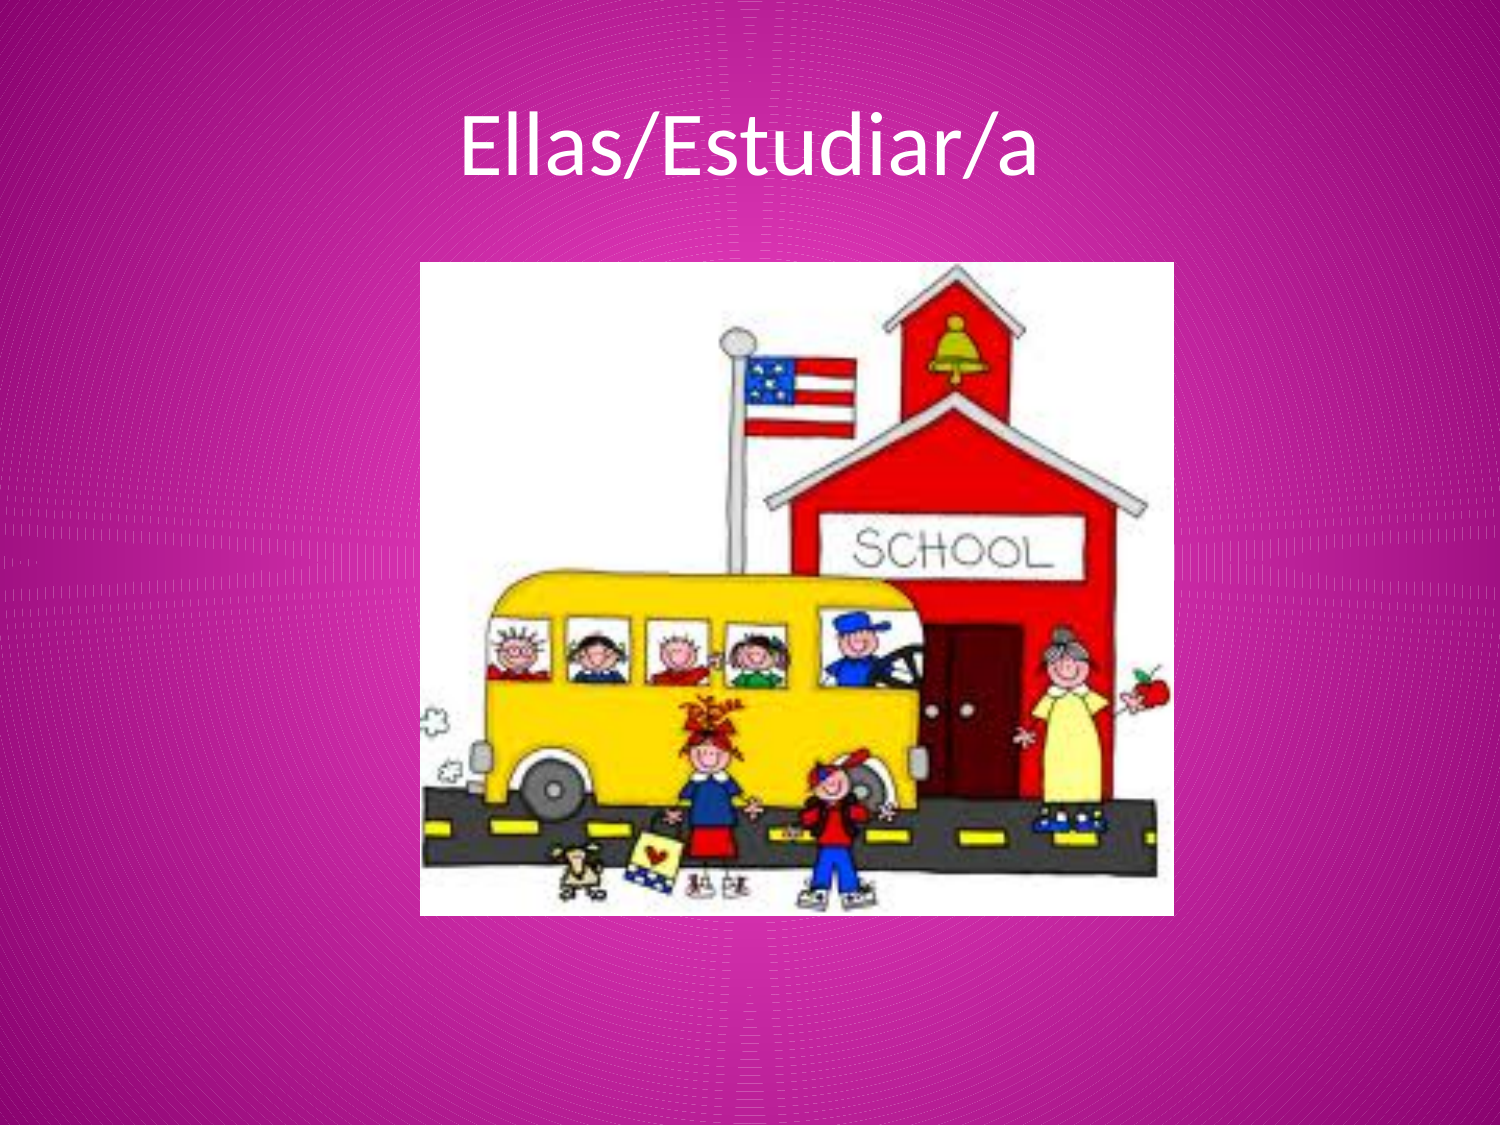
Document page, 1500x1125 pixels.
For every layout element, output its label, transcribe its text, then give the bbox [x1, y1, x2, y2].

title Ellas/Estudiar/a [75, 45, 1425, 233]
picture [420, 262, 1175, 916]
